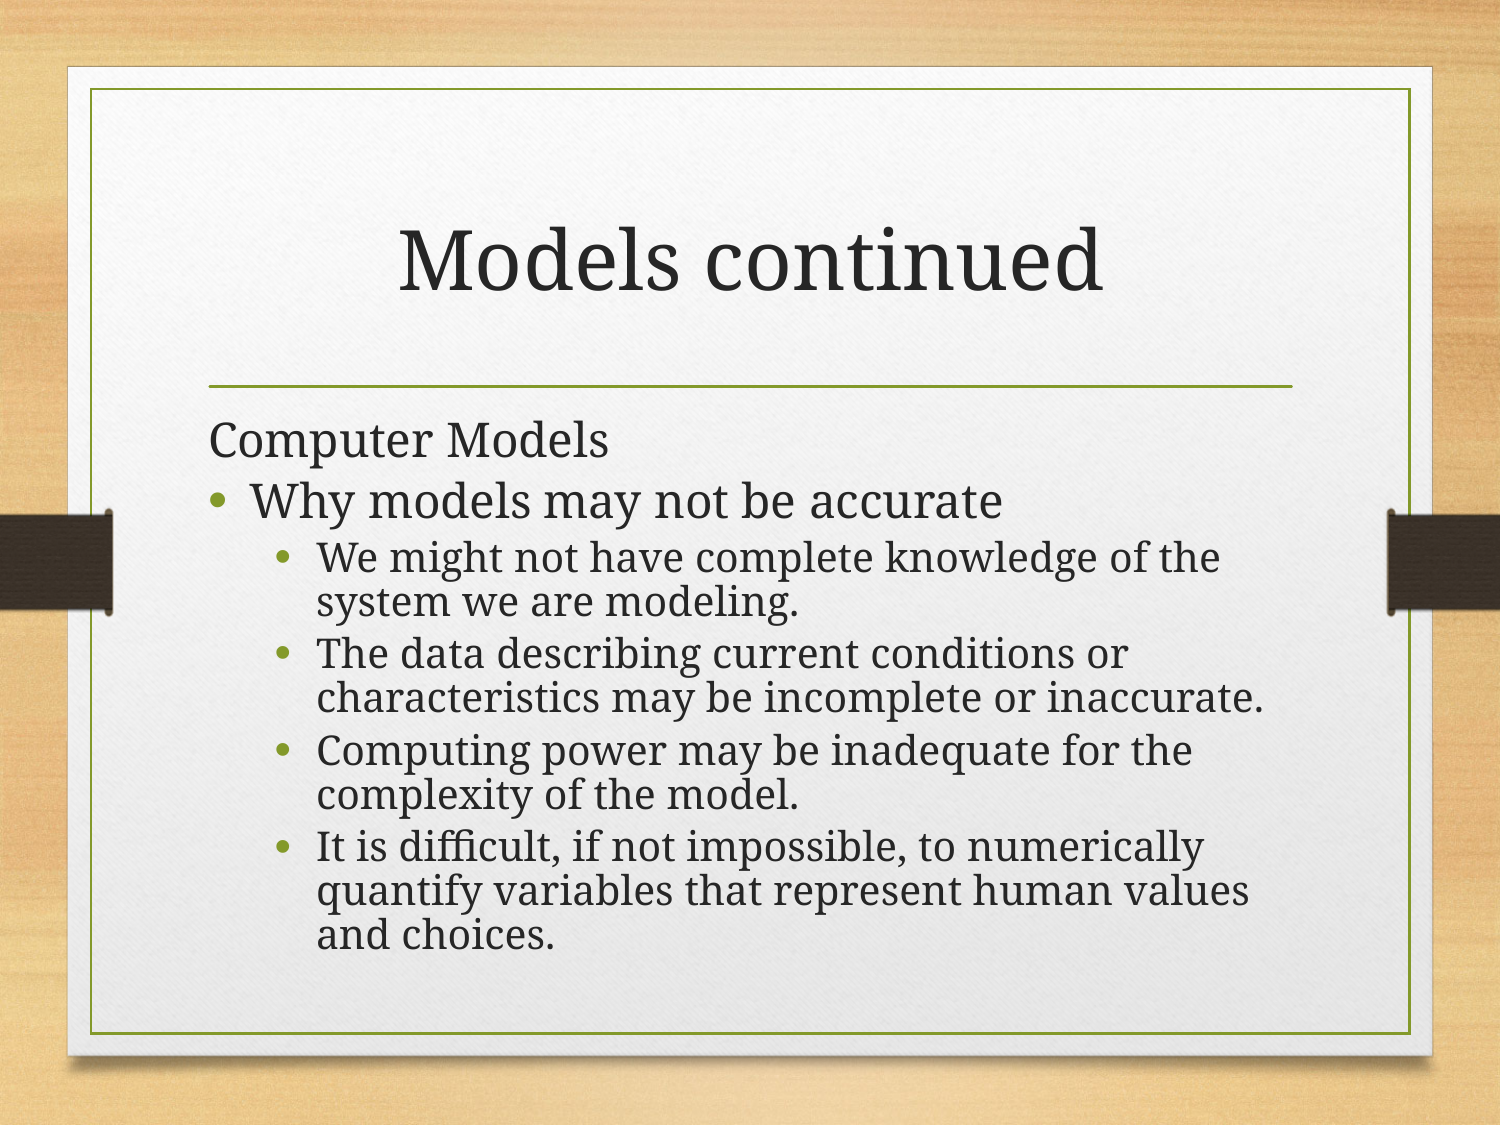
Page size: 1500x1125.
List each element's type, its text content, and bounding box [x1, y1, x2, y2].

title Models continued [193, 150, 1309, 365]
picture [0, 0, 1500, 1125]
list Computer Models Why models may not be accurate We might not have complete knowledge of the system we are modeling. The data describing current conditions or characteristics may be incomplete or inaccurate. Computing power may be inadequate for the complexity of the model. It is difficult, if not impossible, to numerically quantify variables that represent human values and choices. [193, 408, 1309, 974]
